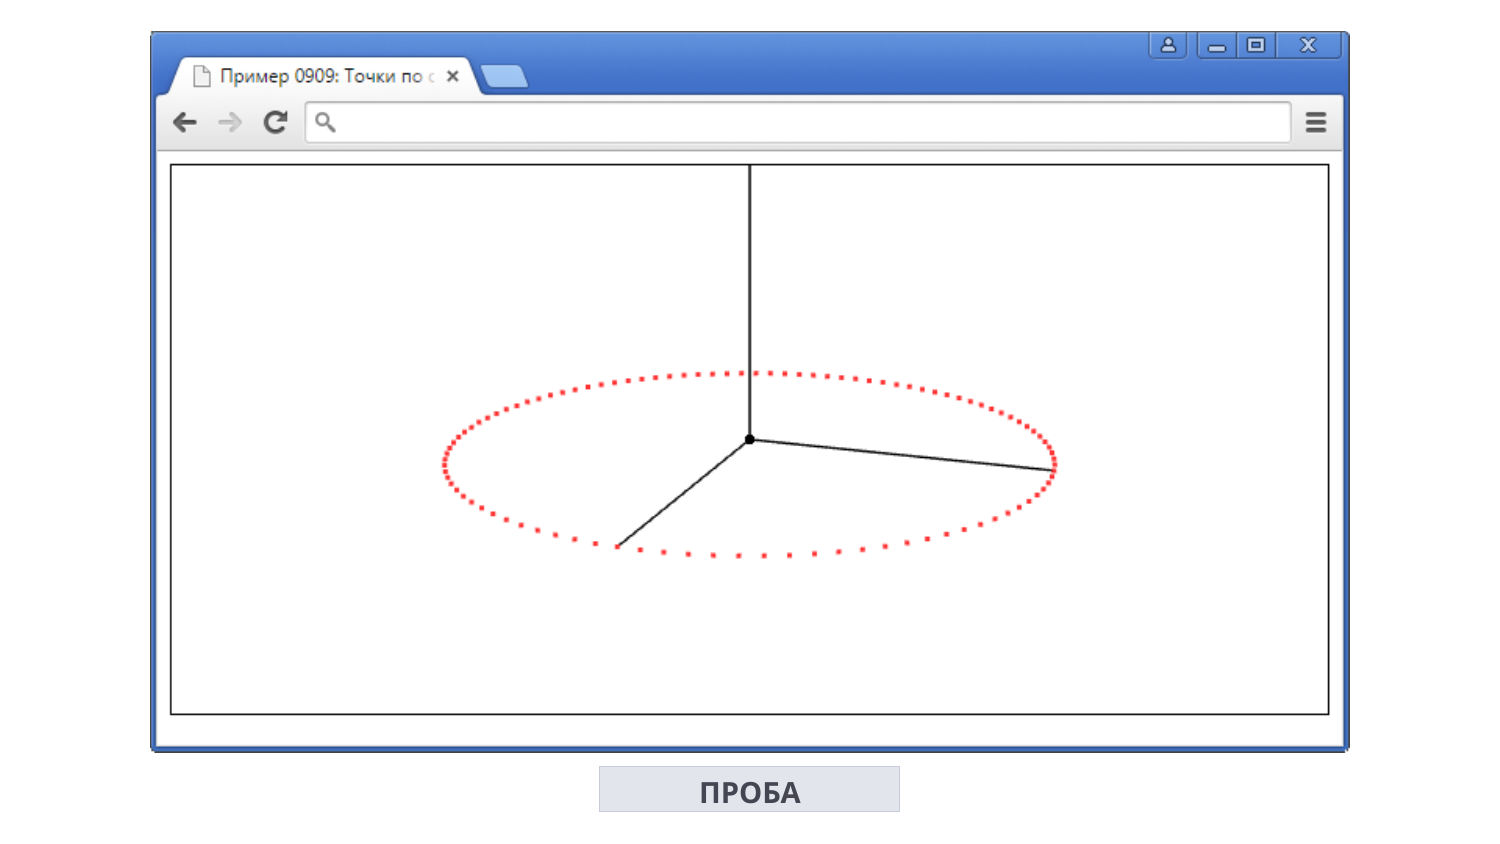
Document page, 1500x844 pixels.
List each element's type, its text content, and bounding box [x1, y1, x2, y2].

picture [149, 31, 1351, 753]
text_box ПРОБА [599, 766, 900, 812]
